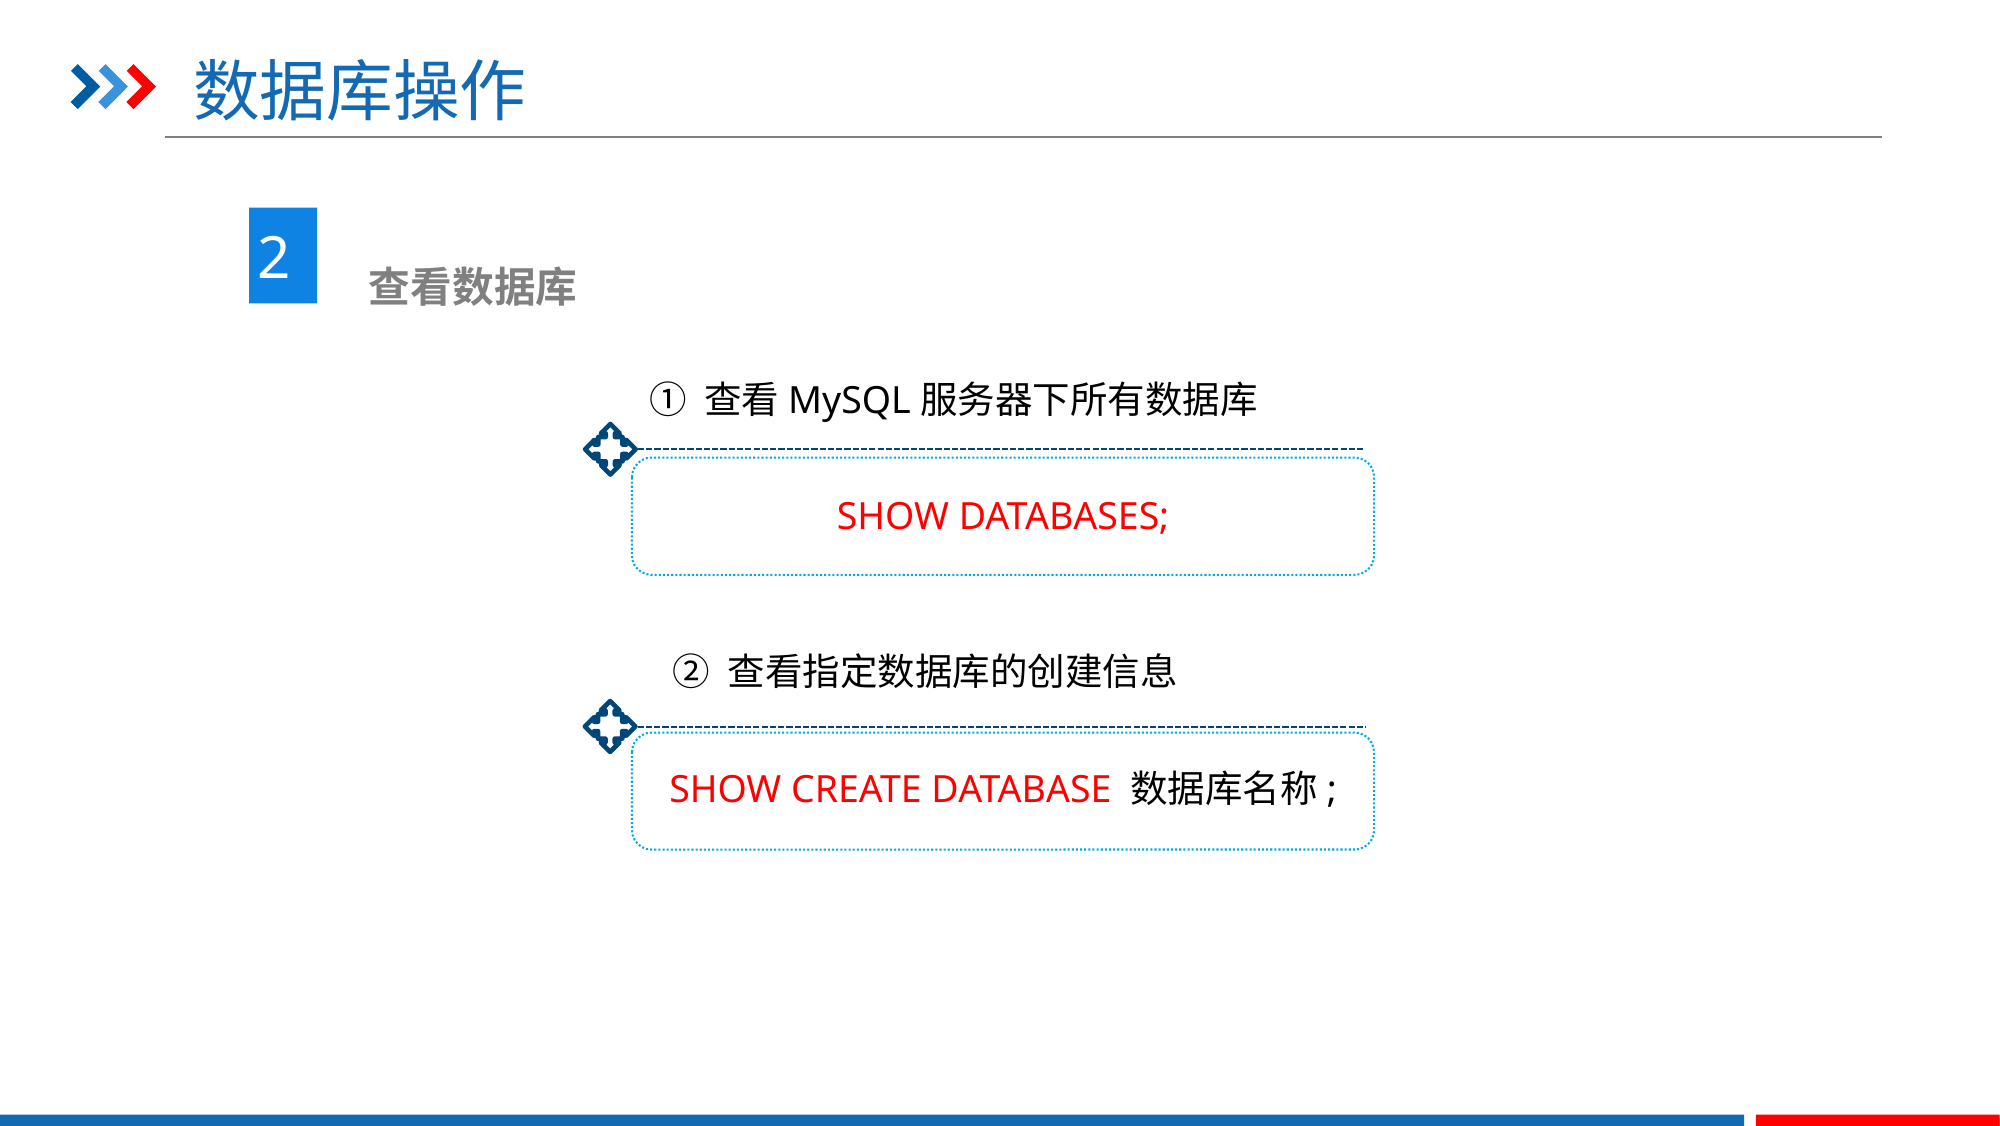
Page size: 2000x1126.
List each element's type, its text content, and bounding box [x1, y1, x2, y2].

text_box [248, 207, 318, 304]
text_box ① 查看MySQL服务器下所有数据库 [634, 368, 1273, 422]
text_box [631, 732, 1375, 850]
text_box 查看数据库 [319, 245, 1092, 380]
title 数据库操作 [173, 25, 947, 153]
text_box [631, 457, 1375, 576]
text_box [584, 700, 1366, 753]
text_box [584, 423, 1366, 475]
text_box ② 查看指定数据库的创建信息 [657, 640, 1193, 699]
